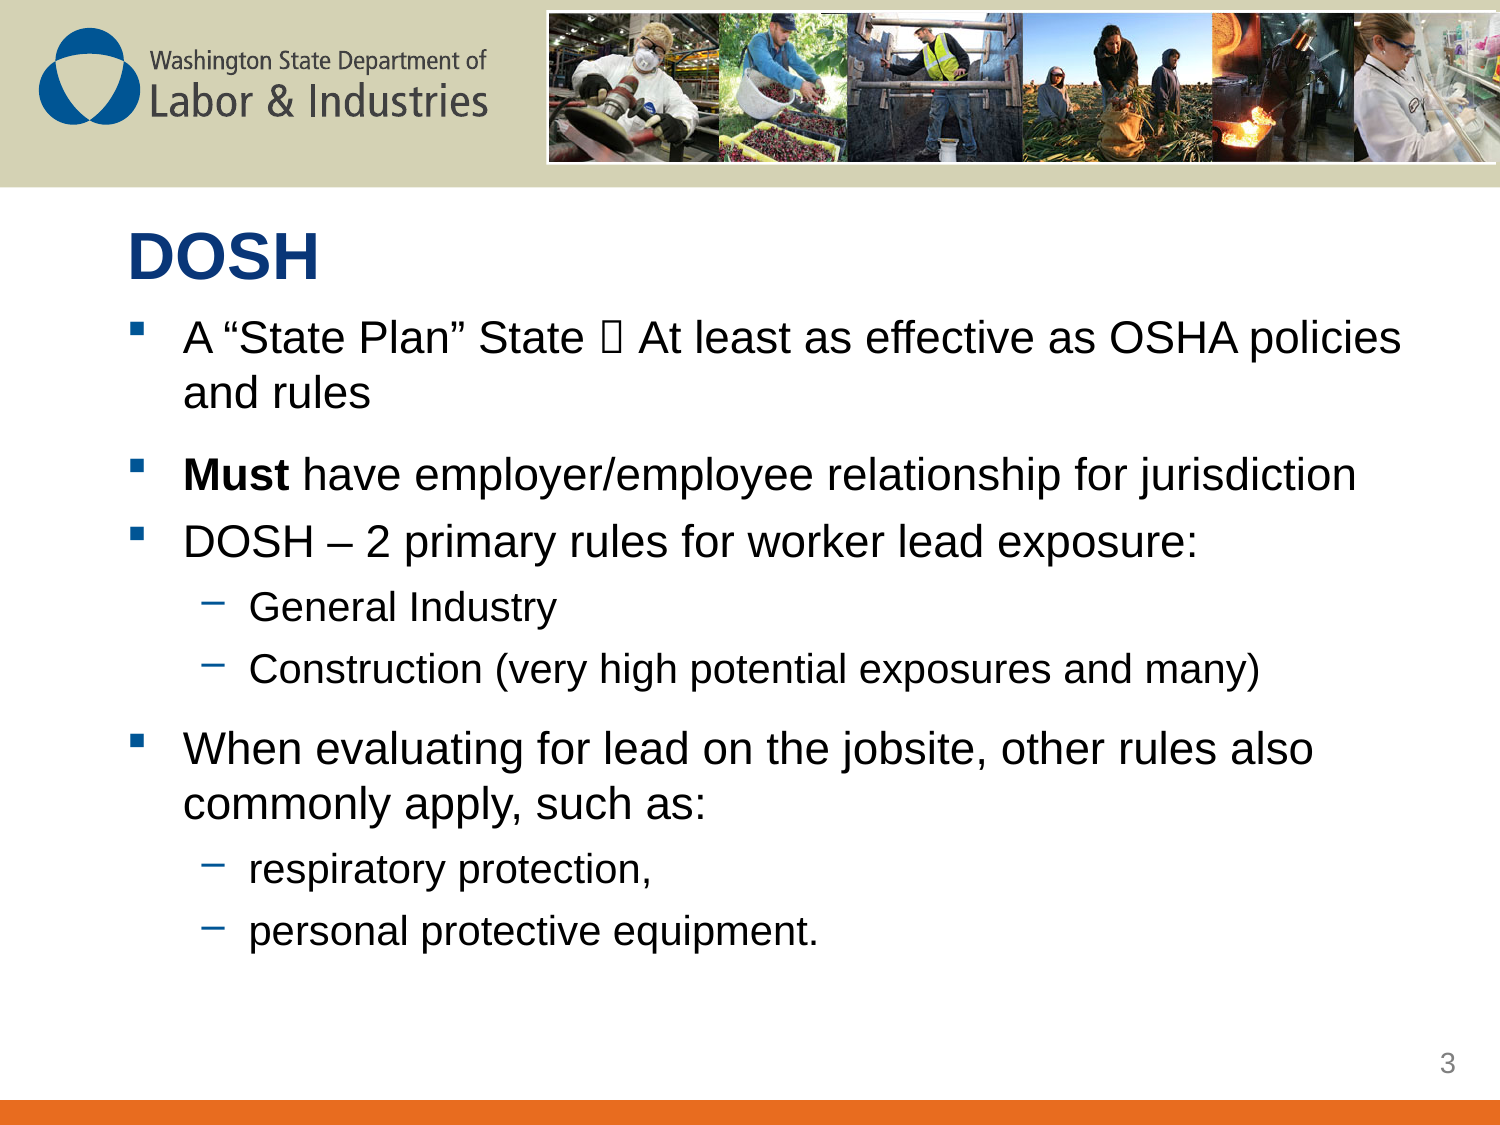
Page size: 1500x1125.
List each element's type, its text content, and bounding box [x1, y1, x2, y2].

list A “State Plan” State  At least as effective as OSHA policies and rules Must have employer/employee relationship for jurisdiction DOSH – 2 primary rules for worker lead exposure: General Industry Construction (very high potential exposures and many) When evaluating for lead on the jobsite, other rules also commonly apply, such as: respiratory protection, personal protective equipment. [111, 299, 1450, 1063]
picture [549, 12, 1500, 162]
text_box 3 [1425, 1037, 1475, 1088]
title DOSH [112, 200, 1400, 305]
